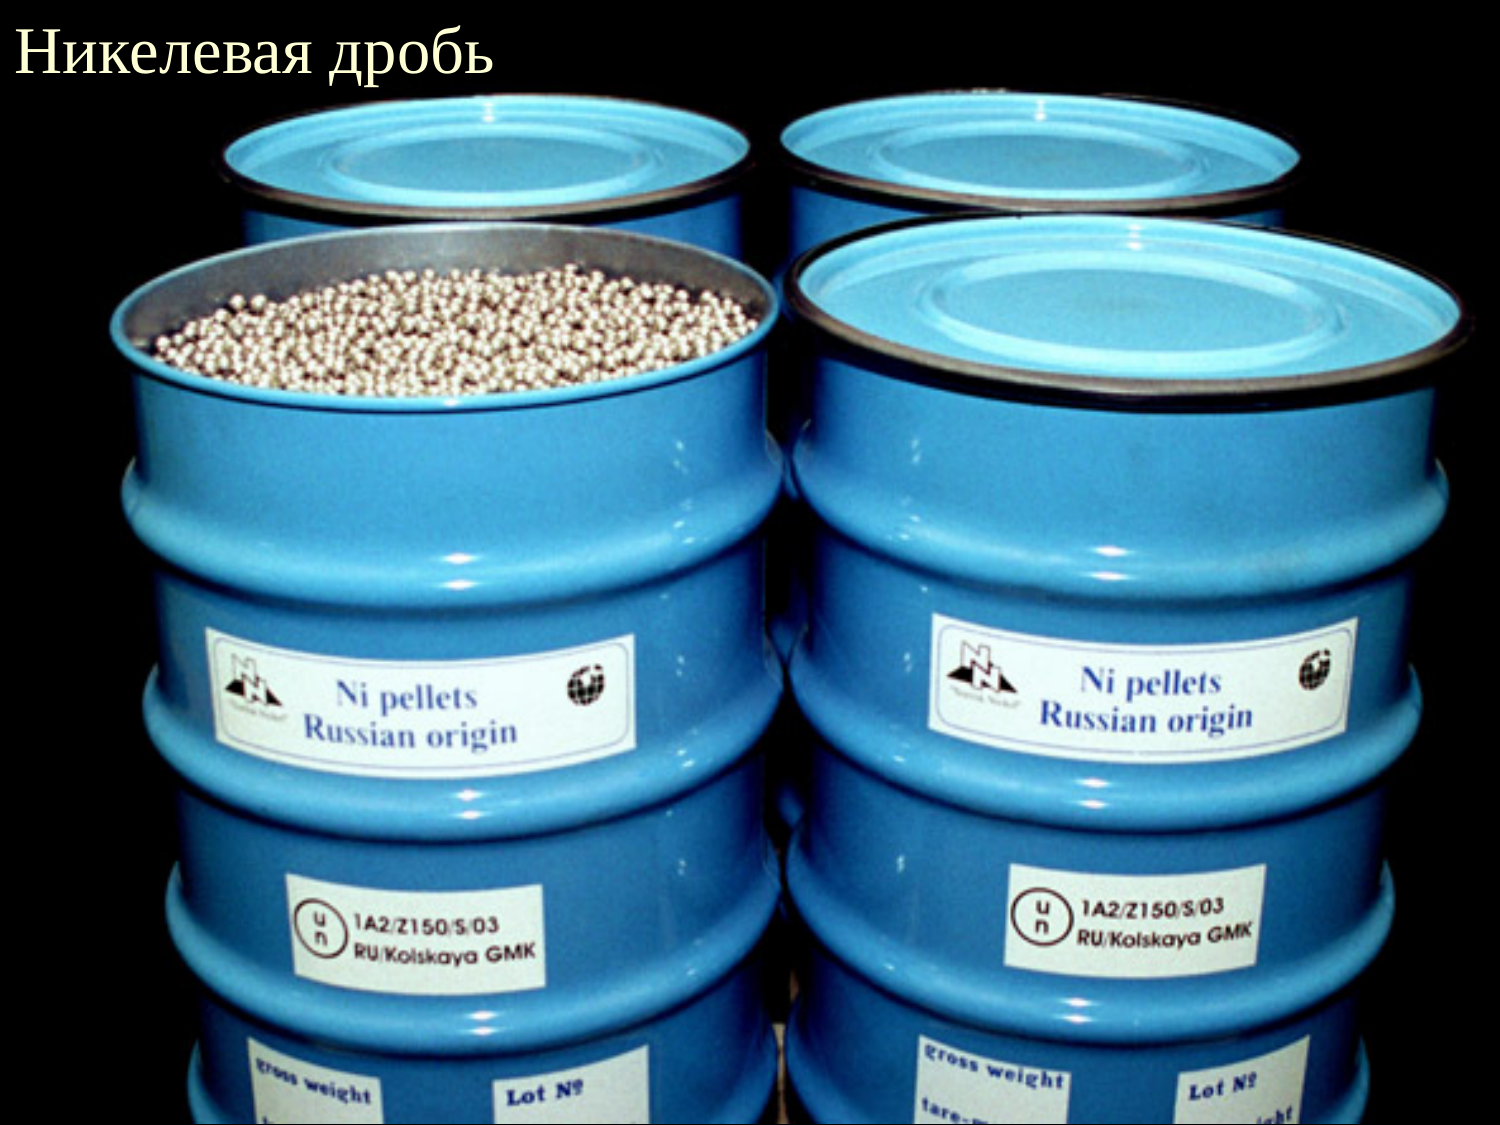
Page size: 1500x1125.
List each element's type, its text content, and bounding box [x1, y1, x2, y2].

text_box Никелевая дробь [0, 0, 1500, 95]
text_box [0, 95, 1500, 1125]
